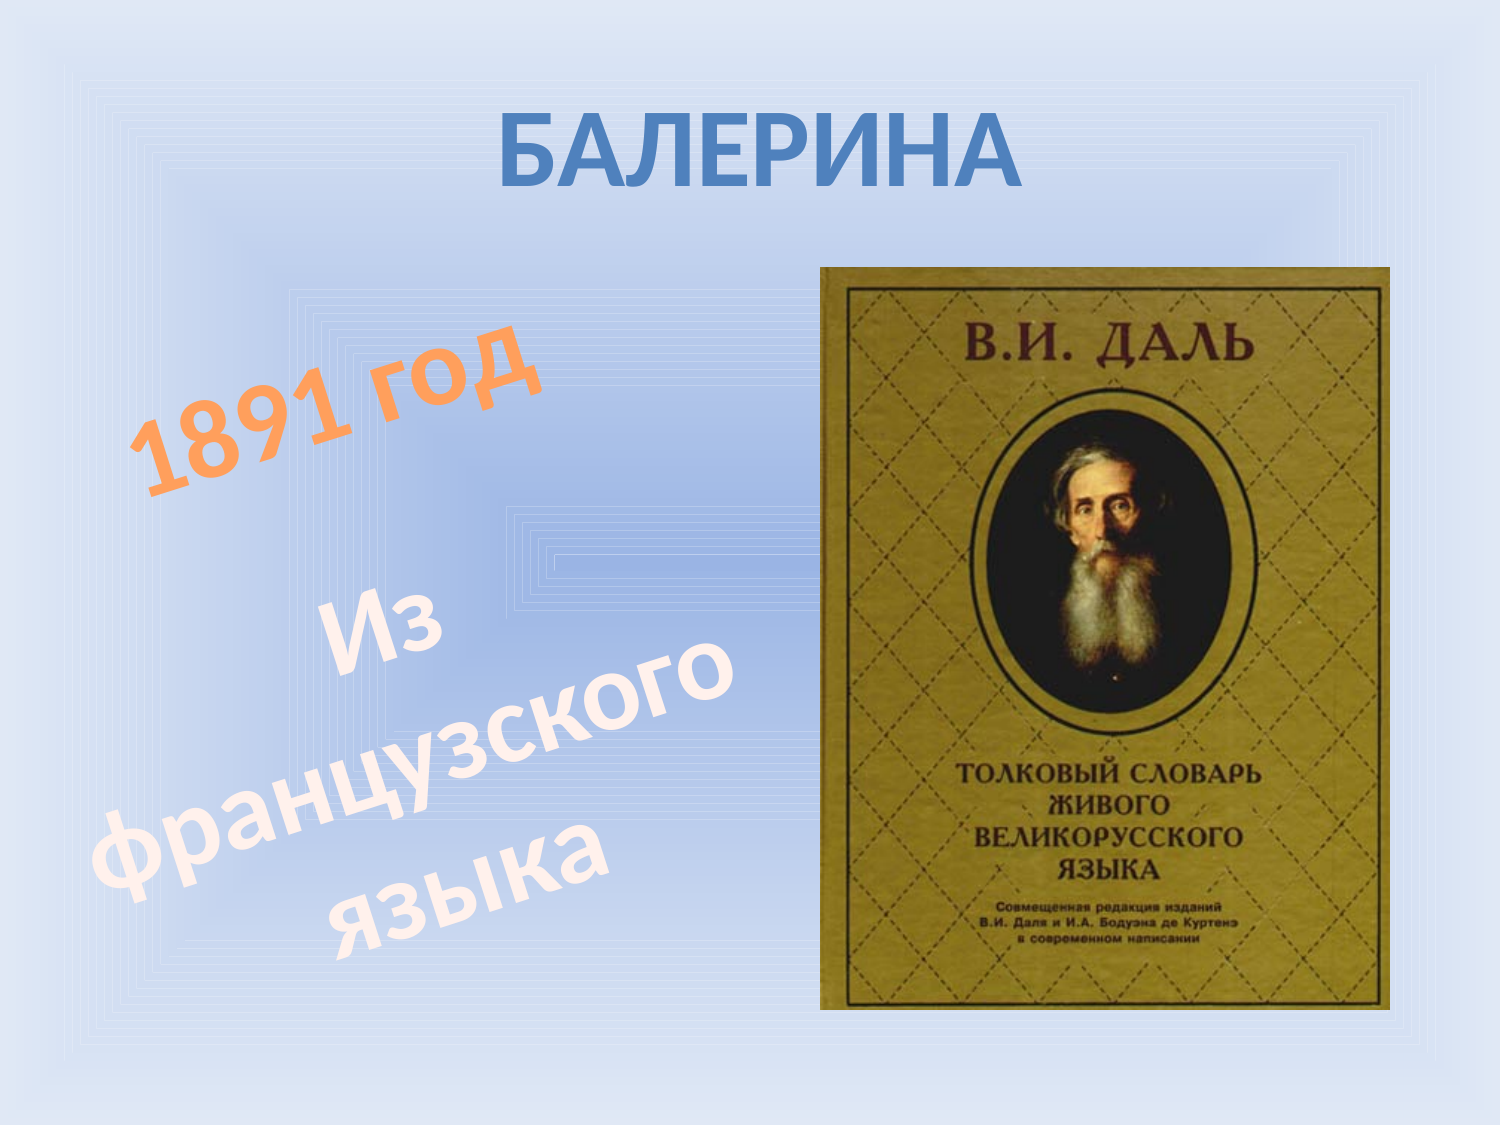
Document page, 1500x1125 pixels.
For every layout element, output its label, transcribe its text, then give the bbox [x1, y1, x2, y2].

text_box Балерина [480, 66, 1039, 217]
text_box 1891 год [89, 255, 563, 535]
text_box Из французского языка [0, 420, 815, 1070]
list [820, 266, 1390, 1010]
